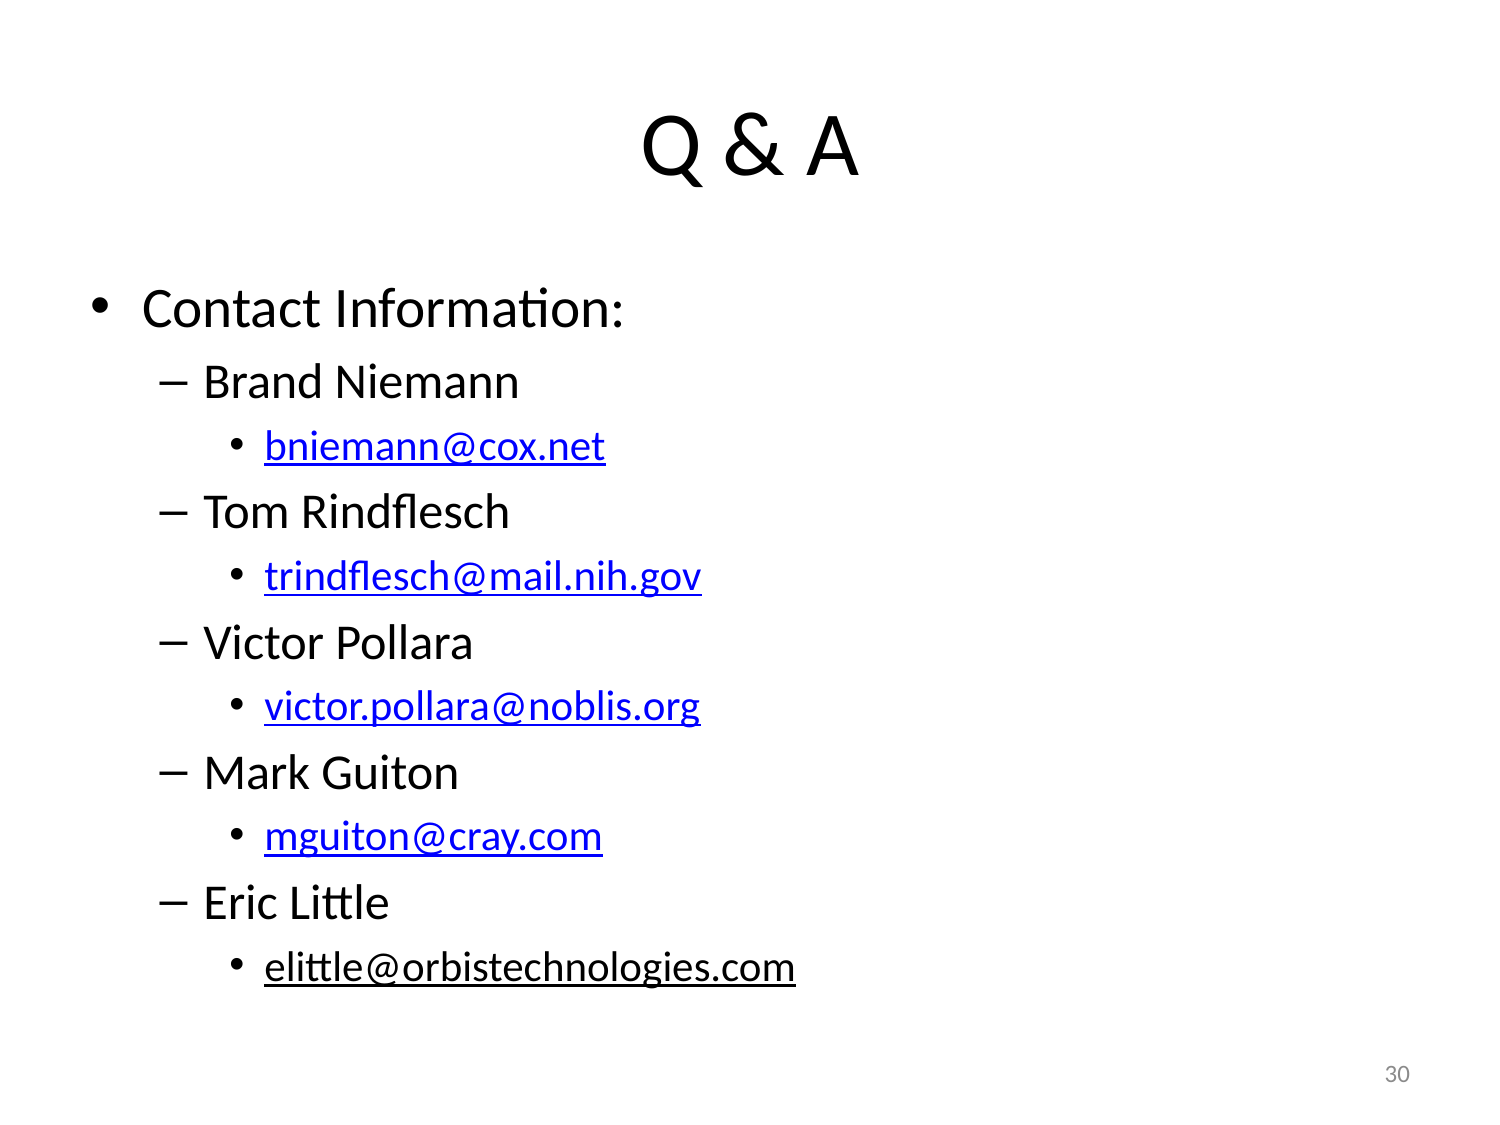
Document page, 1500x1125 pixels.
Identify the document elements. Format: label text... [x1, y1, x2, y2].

slide_number 30 [1074, 1042, 1425, 1103]
title Q & A [75, 45, 1425, 233]
list Contact Information: Brand Niemann bniemann@cox.net Tom Rindflesch trindflesch@mail.nih.gov Victor Pollara victor.pollara@noblis.org Mark Guiton mguiton@cray.com Eric Little elittle@orbistechnologies.com [75, 262, 1425, 1005]
